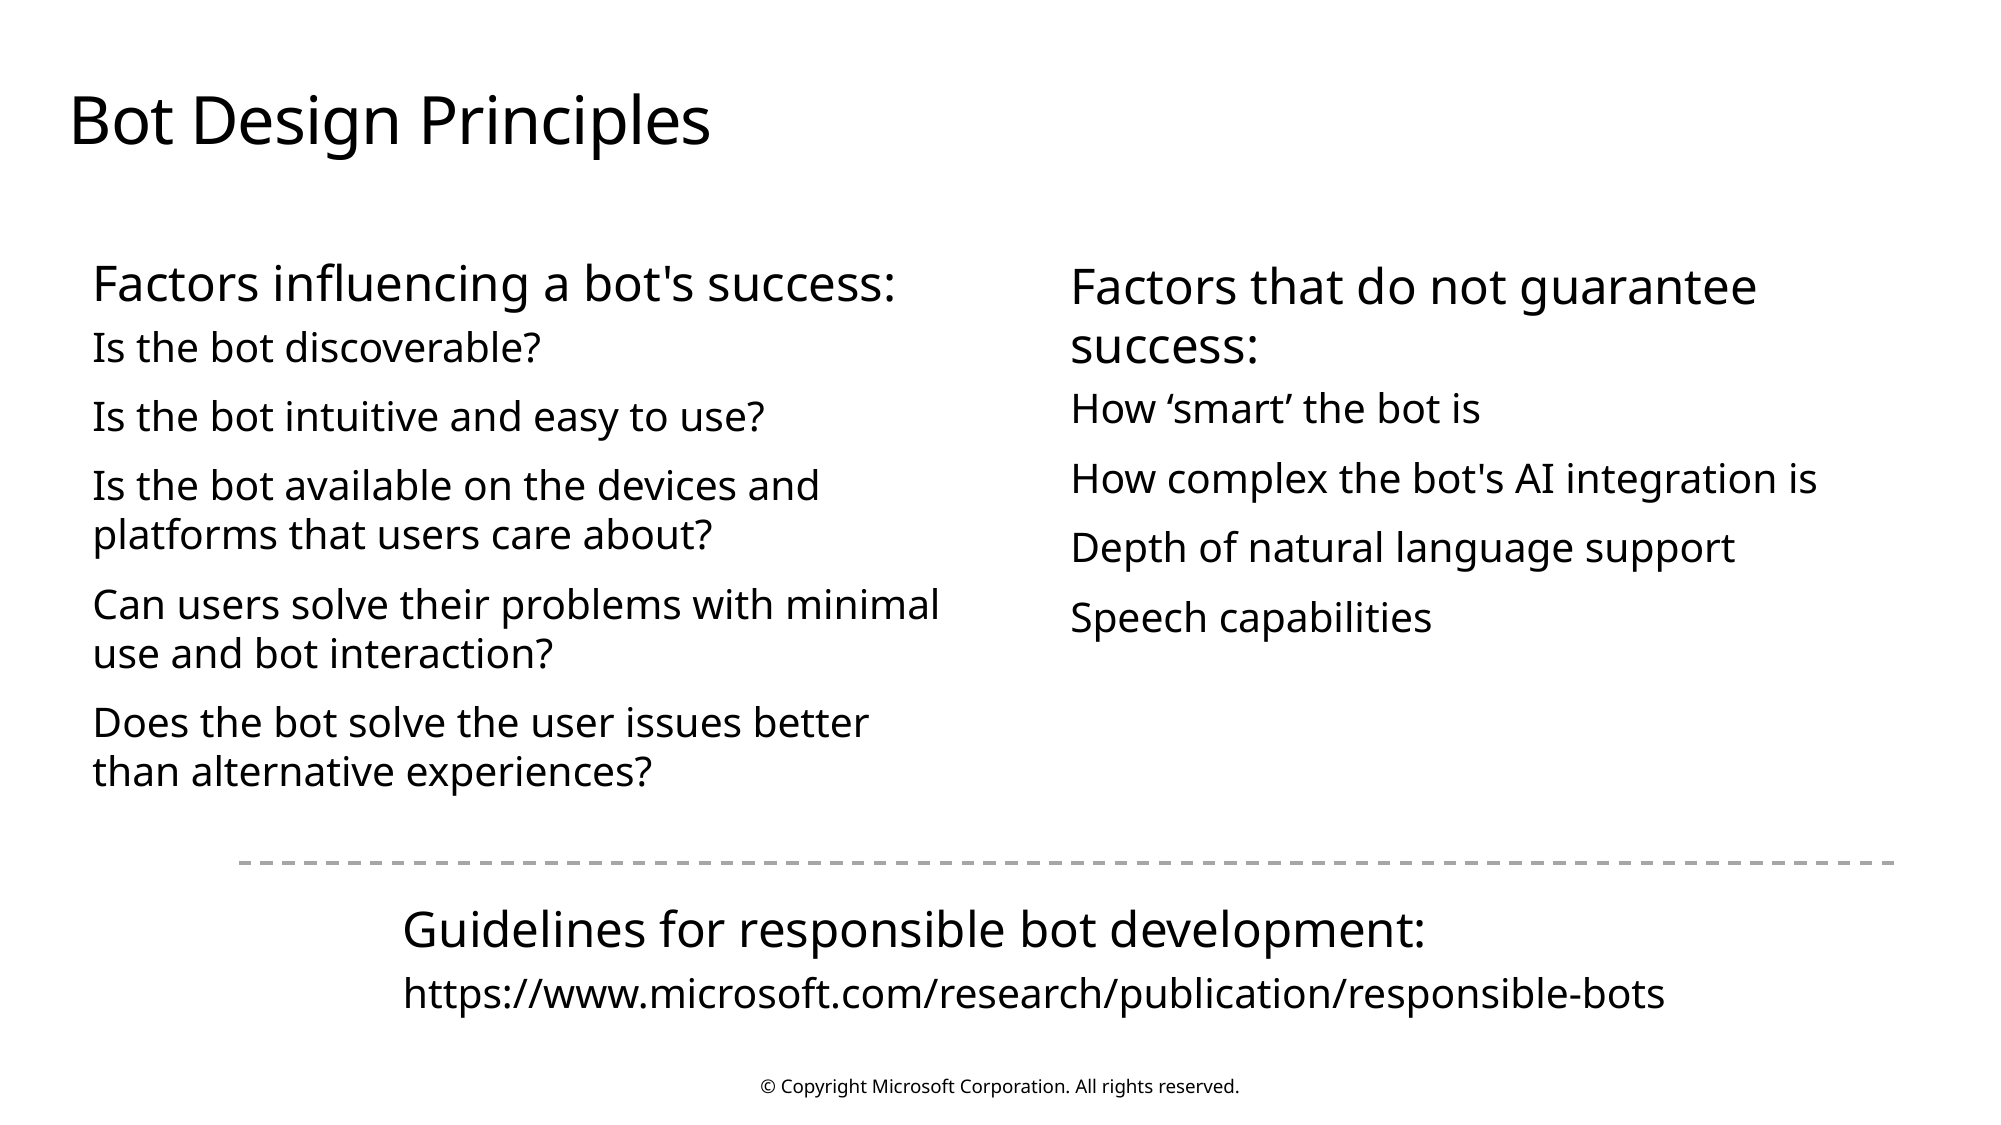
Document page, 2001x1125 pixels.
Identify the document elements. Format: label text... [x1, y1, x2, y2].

title Bot Design Principles [68, 72, 1930, 184]
text_box Guidelines for responsible bot development: https://www.microsoft.com/research/publication/responsible-bots [402, 898, 1739, 1017]
text_box Factors influencing a bot's success: Is the bot discoverable? Is the bot intuitive and easy to use? Is the bot available on the devices and platforms that users care about? Can users solve their problems with minimal use and bot interaction? Does the bot solve the user issues better than alternative experiences? [92, 252, 952, 795]
text_box Factors that do not guarantee success: How ‘smart’ the bot is How complex the bot's AI integration is Depth of natural language support Speech capabilities [1070, 255, 1929, 641]
